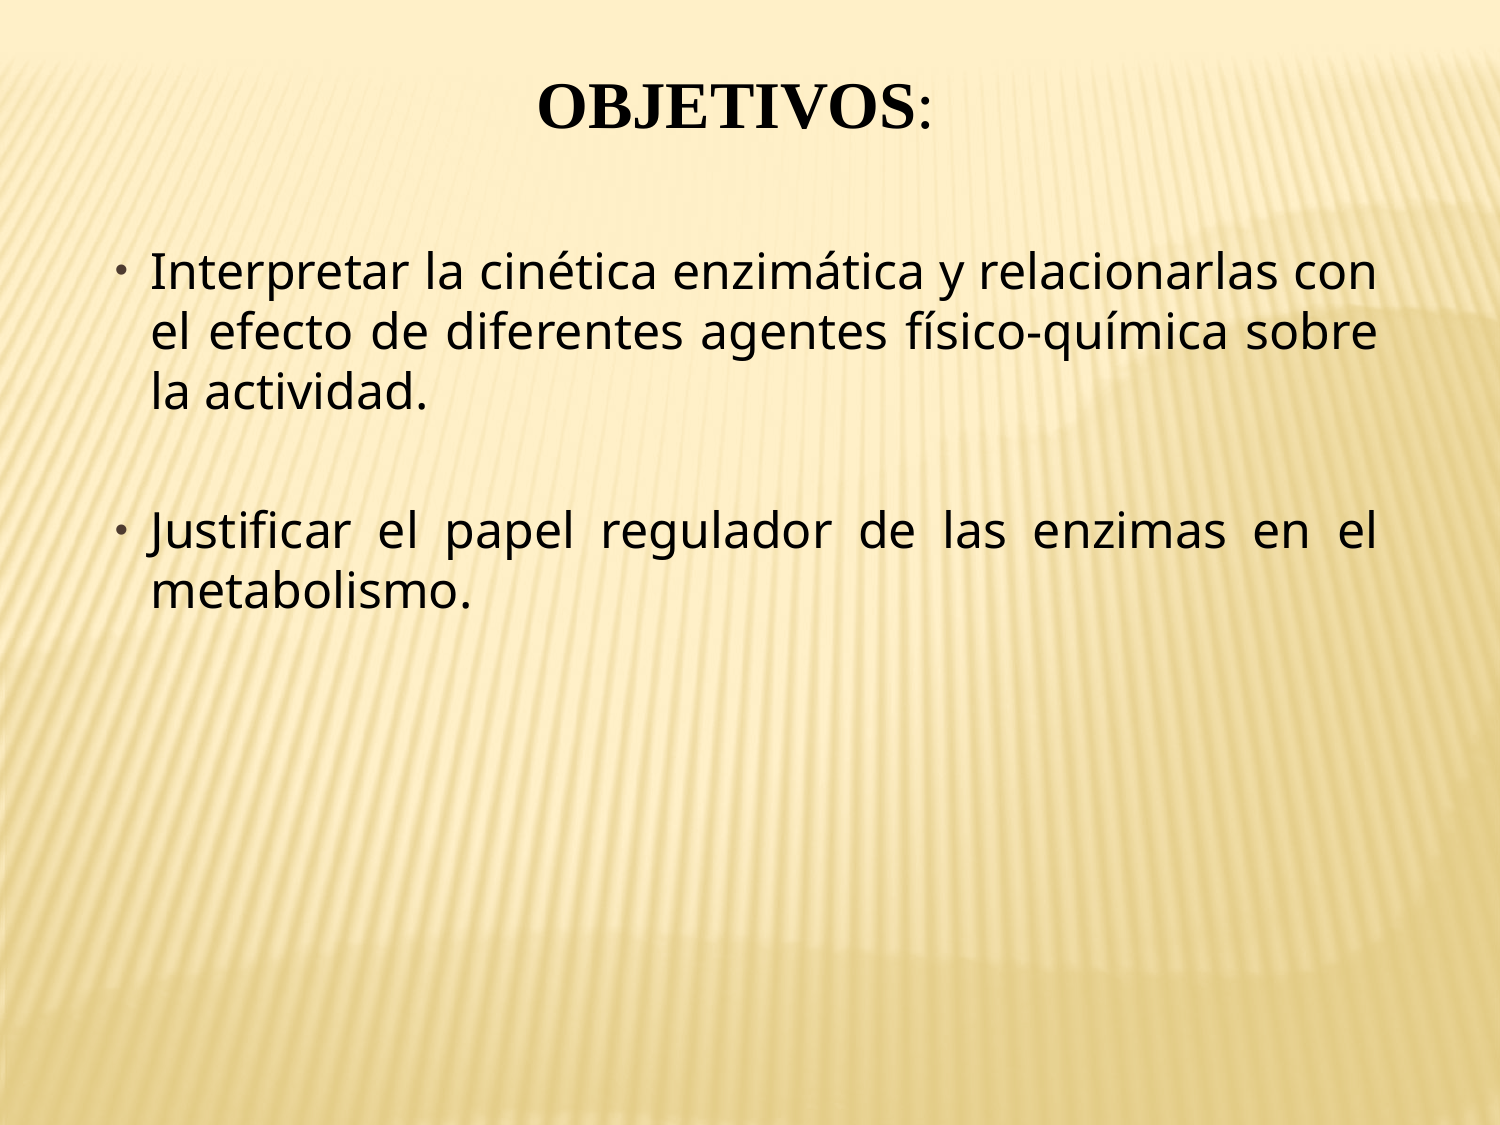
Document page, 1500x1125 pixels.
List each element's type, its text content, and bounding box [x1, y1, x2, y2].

text_box Interpretar la cinética enzimática y relacionarlas con el efecto de diferentes agentes físico-química sobre la actividad. Justificar el papel regulador de las enzimas en el metabolismo. [100, 231, 1395, 627]
text_box OBJETIVOS: [431, 54, 1057, 277]
